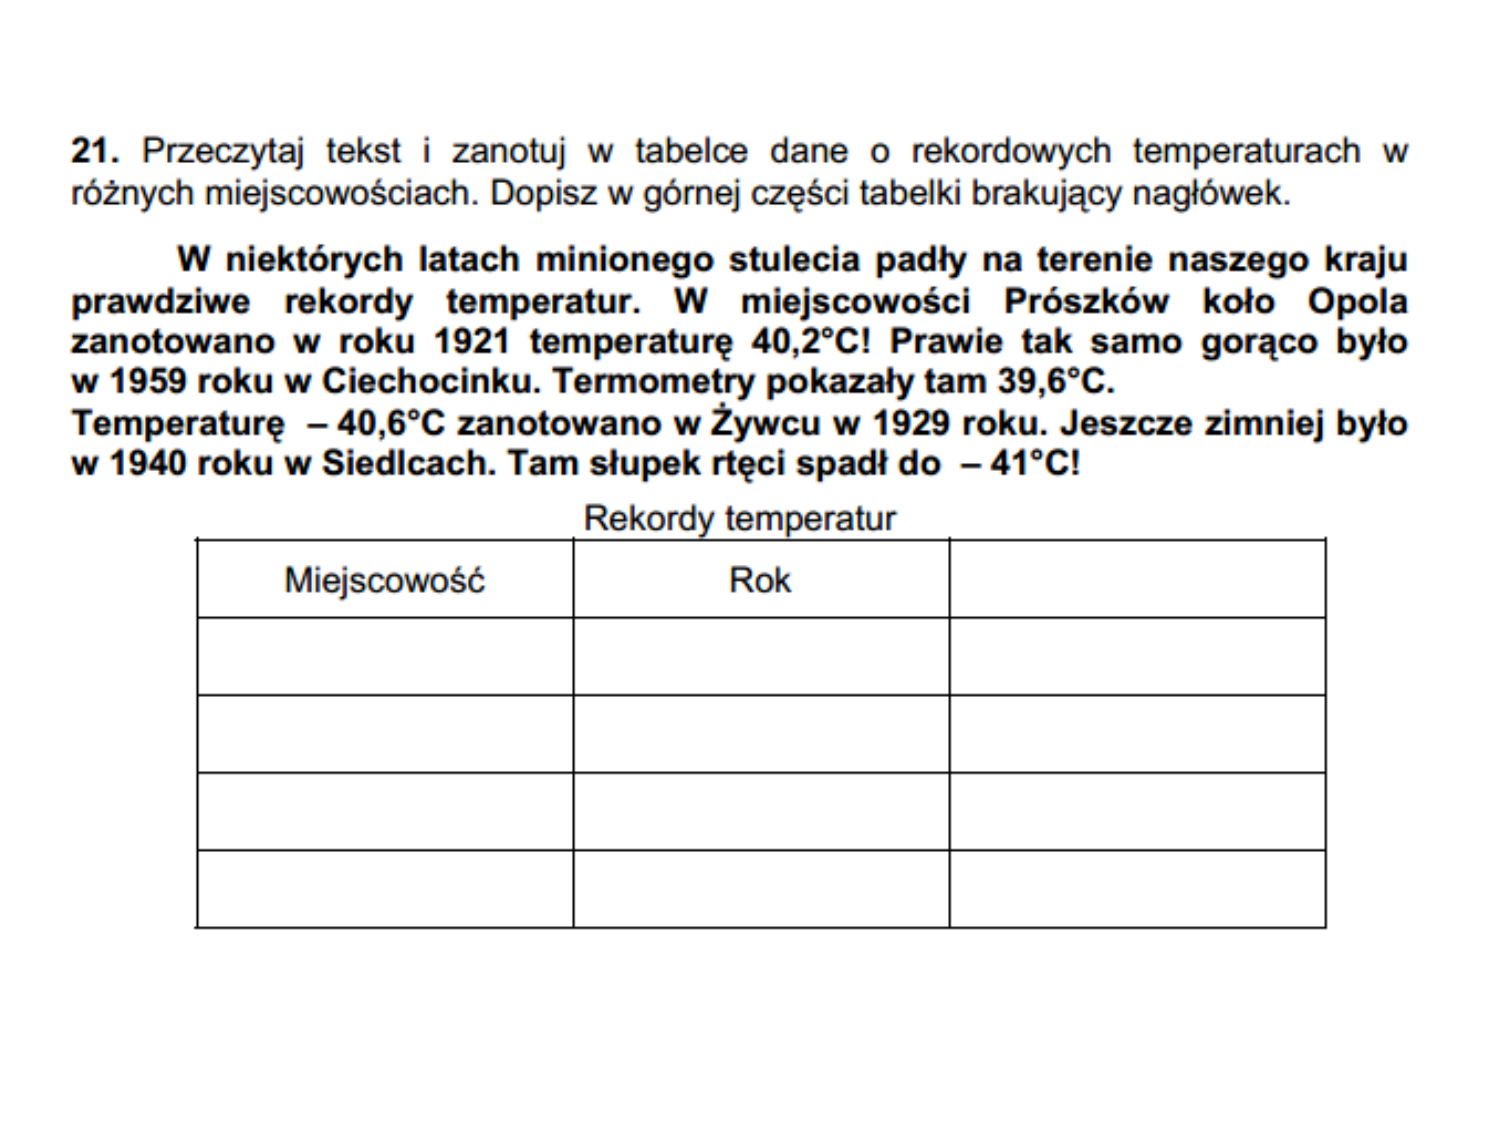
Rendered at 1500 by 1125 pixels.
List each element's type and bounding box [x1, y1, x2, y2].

picture [50, 101, 1447, 965]
